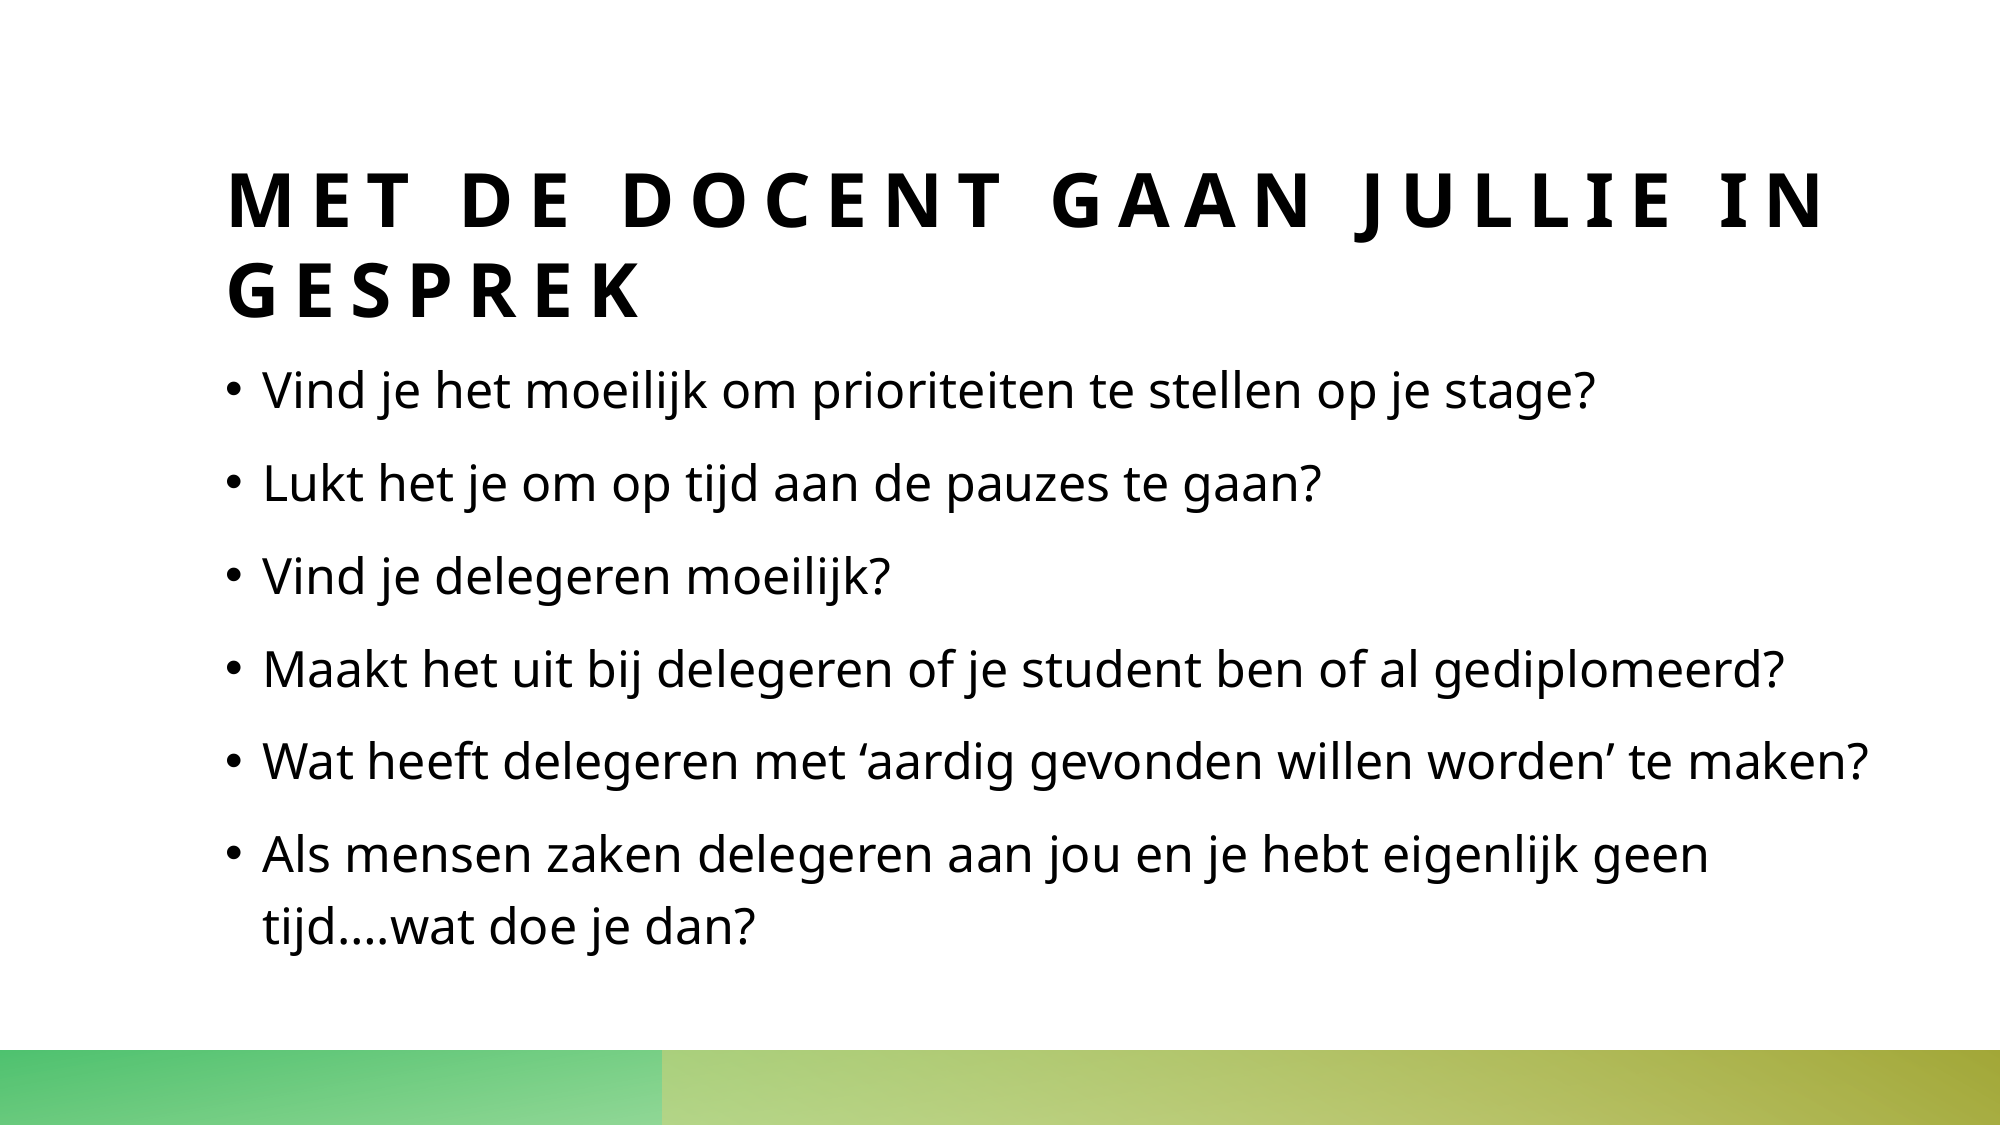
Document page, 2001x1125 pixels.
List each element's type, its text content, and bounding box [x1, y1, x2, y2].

title Met de docent gaan jullie in gesprek [225, 130, 1905, 333]
list Vind je het moeilijk om prioriteiten te stellen op je stage? Lukt het je om op tijd aan de pauzes te gaan? Vind je delegeren moeilijk? Maakt het uit bij delegeren of je student ben of al gediplomeerd? Wat heeft delegeren met ‘aardig gevonden willen worden’ te maken? Als mensen zaken delegeren aan jou en je hebt eigenlijk geen tijd….wat doe je dan? [225, 346, 1905, 996]
